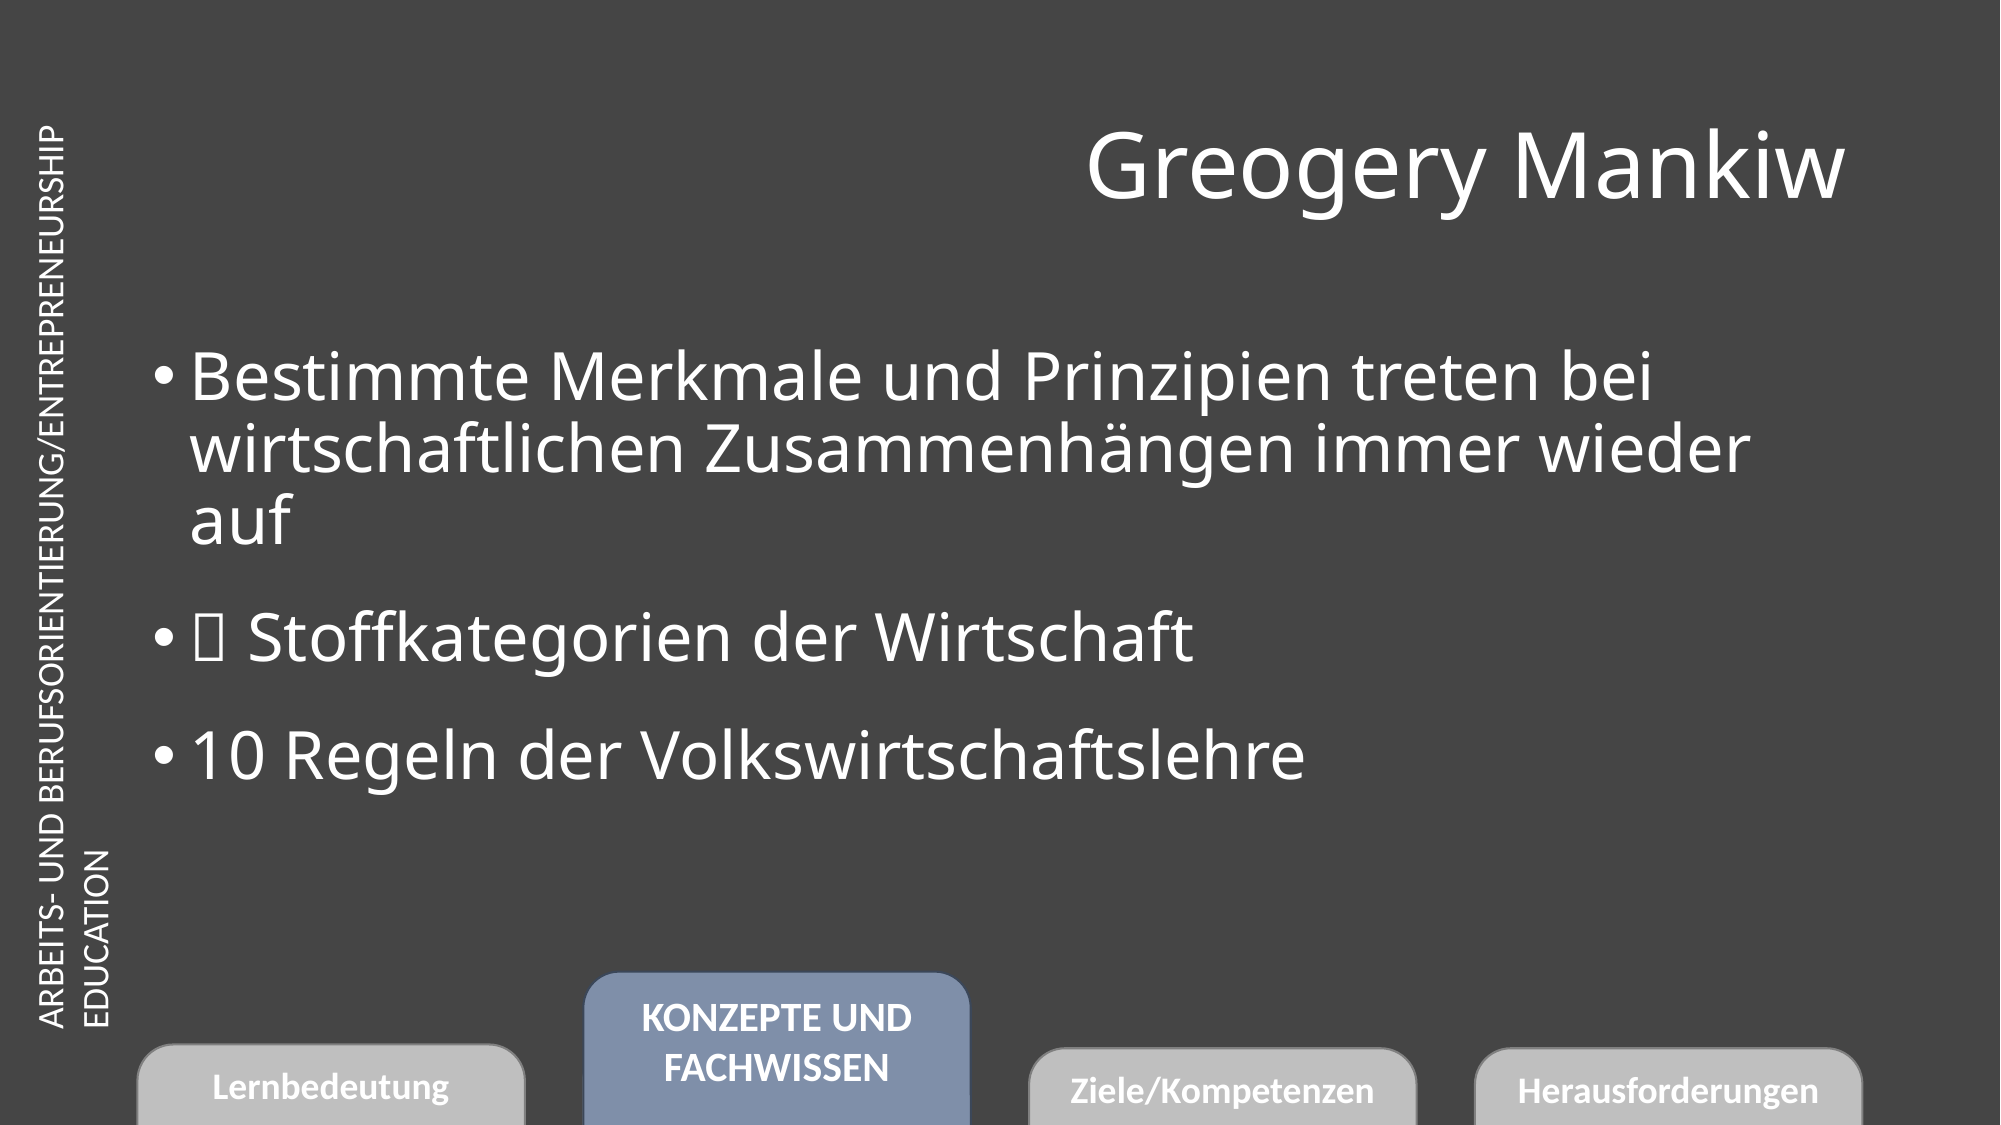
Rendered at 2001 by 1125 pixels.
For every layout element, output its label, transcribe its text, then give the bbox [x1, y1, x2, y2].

title Greogery Mankiw [137, 59, 1863, 278]
list Bestimmte Merkmale und Prinzipien treten bei wirtschaftlichen Zusammenhängen immer wieder auf  Stoffkategorien der Wirtschaft 10 Regeln der Volkswirtschaftslehre [137, 335, 1863, 984]
